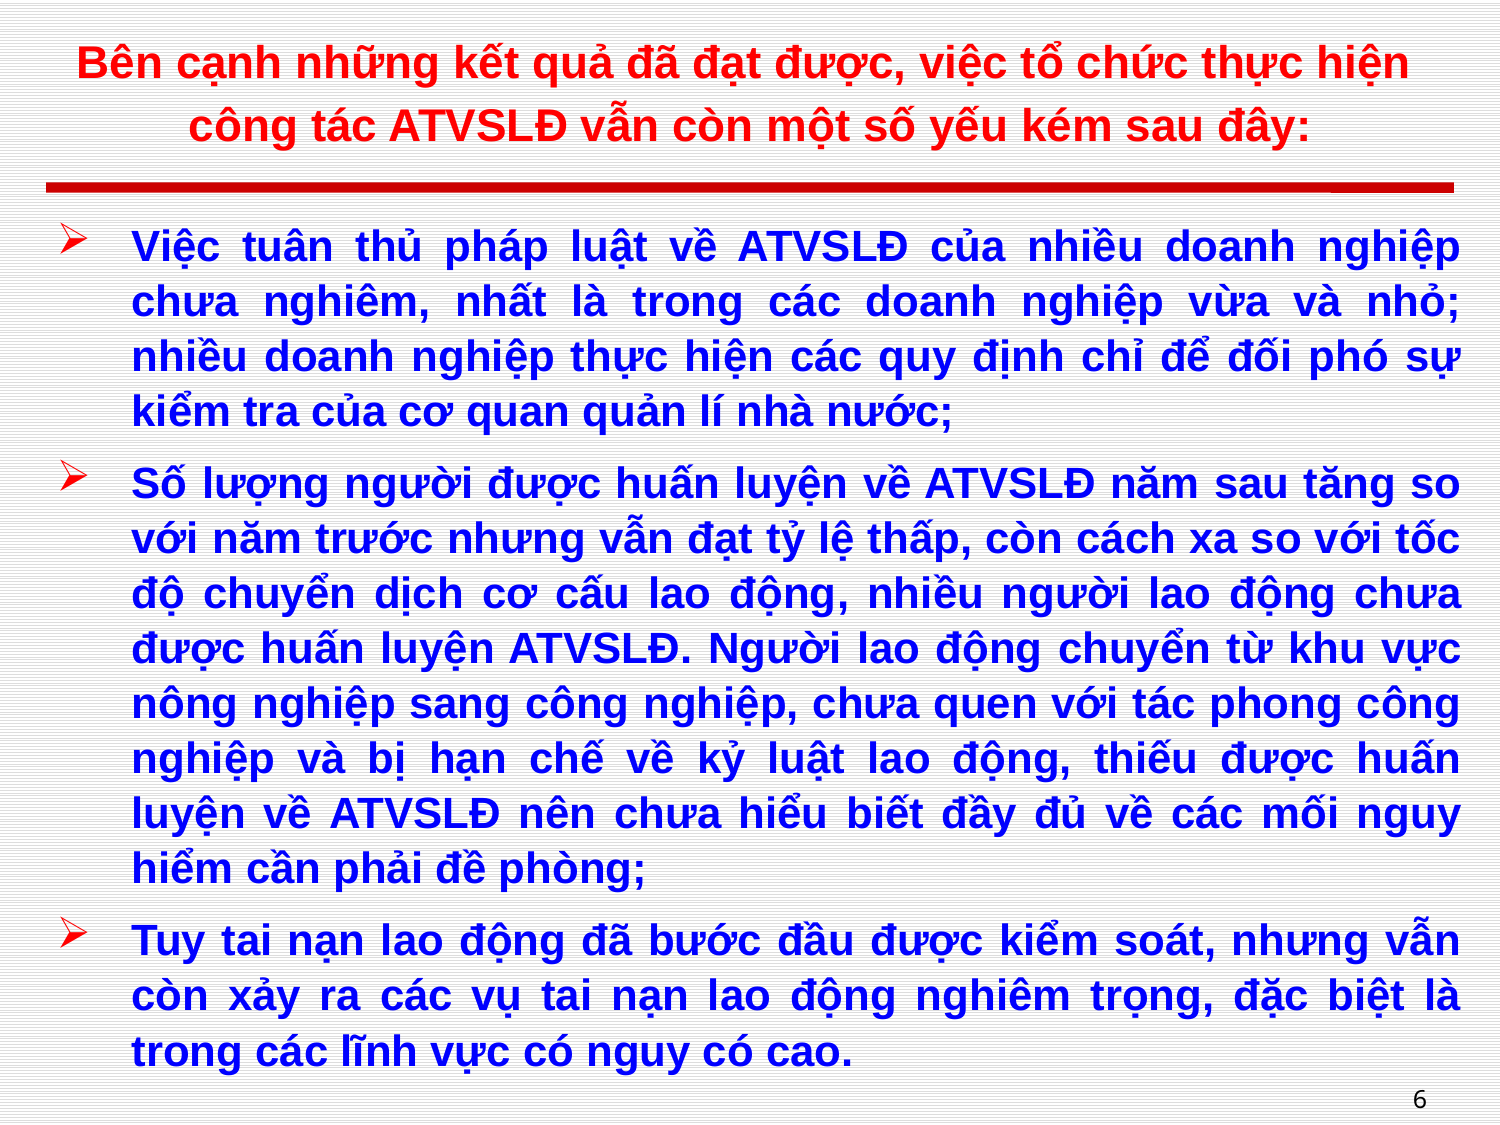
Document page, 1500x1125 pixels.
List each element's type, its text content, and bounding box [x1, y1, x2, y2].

text_box Việc tuân thủ pháp luật về ATVSLĐ của nhiều doanh nghiệp chưa nghiêm, nhất là trong các doanh nghiệp vừa và nhỏ; nhiều doanh nghiệp thực hiện các quy định chỉ để đối phó sự kiểm tra của cơ quan quản lí nhà nước; Số lượng người được huấn luyện về ATVSLĐ năm sau tăng so với năm trước nhưng vẫn đạt tỷ lệ thấp, còn cách xa so với tốc độ chuyển dịch cơ cấu lao động, nhiều người lao động chưa được huấn luyện ATVSLĐ. Người lao động chuyển từ khu vực nông nghiệp sang công nghiệp, chưa quen với tác phong công nghiệp và bị hạn chế về kỷ luật lao động, thiếu được huấn luyện về ATVSLĐ nên chưa hiểu biết đầy đủ về các mối nguy hiểm cần phải đề phòng; Tuy tai nạn lao động đã bước đầu được kiểm soát, nhưng vẫn còn xảy ra các vụ tai nạn lao động nghiêm trọng, đặc biệt là trong các lĩnh vực có nguy có cao. [23, 199, 1477, 1088]
title Bên cạnh những kết quả đã đạt được, việc tổ chức thực hiện công tác ATVSLĐ vẫn còn một số yếu kém sau đây: [38, 24, 1463, 150]
